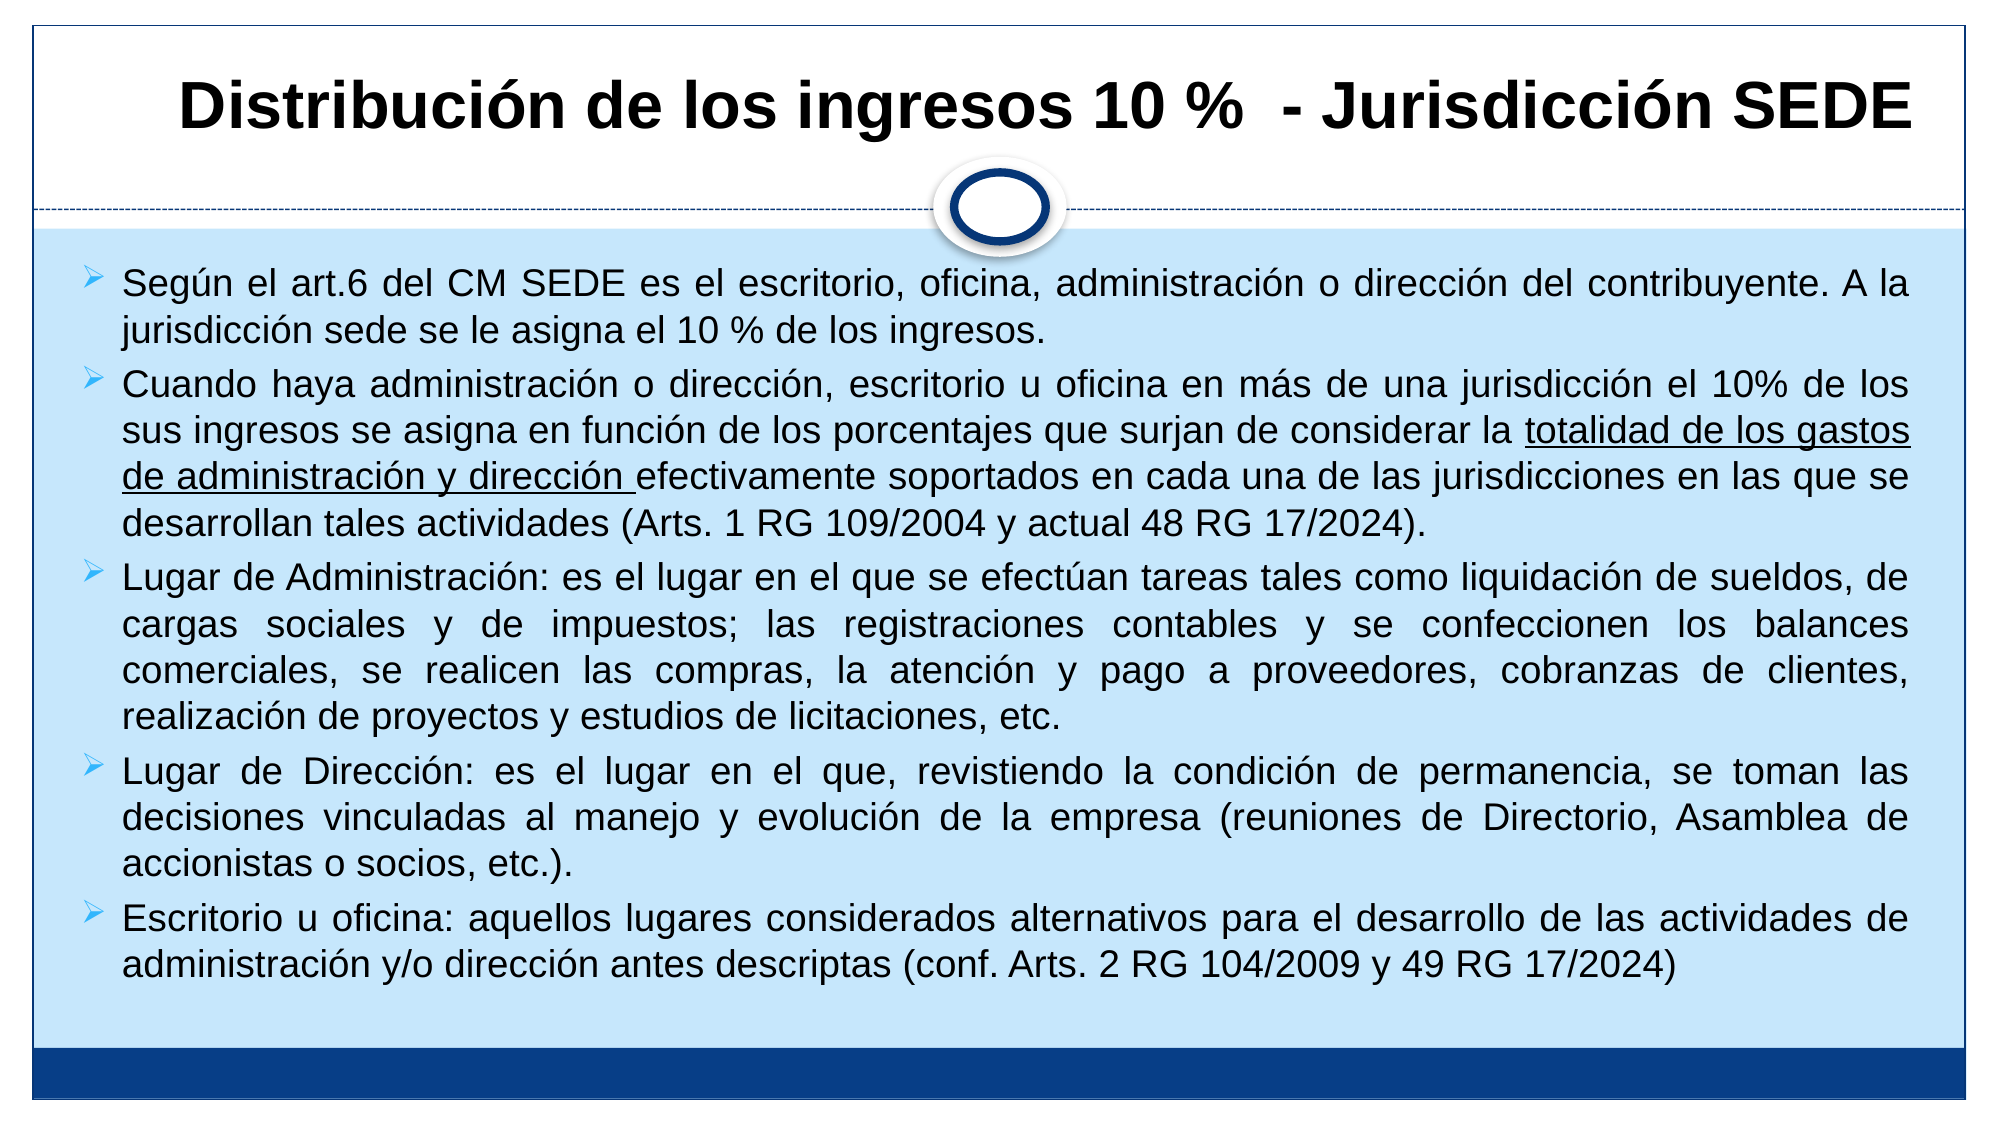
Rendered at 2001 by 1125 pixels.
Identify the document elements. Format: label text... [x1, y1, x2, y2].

title Distribución de los ingresos 10 % - Jurisdicción SEDE [114, 30, 1981, 149]
list Según el art.6 del CM SEDE es el escritorio, oficina, administración o dirección del contribuyente. A la jurisdicción sede se le asigna el 10 % de los ingresos. Cuando haya administración o dirección, escritorio u oficina en más de una jurisdicción el 10% de los sus ingresos se asigna en función de los porcentajes que surjan de considerar la totalidad de los gastos de administración y dirección efectivamente soportados en cada una de las jurisdicciones en las que se desarrollan tales actividades (Arts. 1 RG 109/2004 y actual 48 RG 17/2024). Lugar de Administración: es el lugar en el que se efectúan tareas tales como liquidación de sueldos, de cargas sociales y de impuestos; las registraciones contables y se confeccionen los balances comerciales, se realicen las compras, la atención y pago a proveedores, cobranzas de clientes, realización de proyectos y estudios de licitaciones, etc. Lugar de Dirección: es el lugar en el que, revistiendo la condición de permanencia, se toman las decisiones vinculadas al manejo y evolución de la empresa (reuniones de Directorio, Asamblea de accionistas o socios, etc.). Escritorio u oficina: aquellos lugares considerados alternativos para el desarrollo de las actividades de administración y/o dirección antes descriptas (conf. Arts. 2 RG 104/2009 y 49 RG 17/2024) [66, 250, 1926, 1001]
